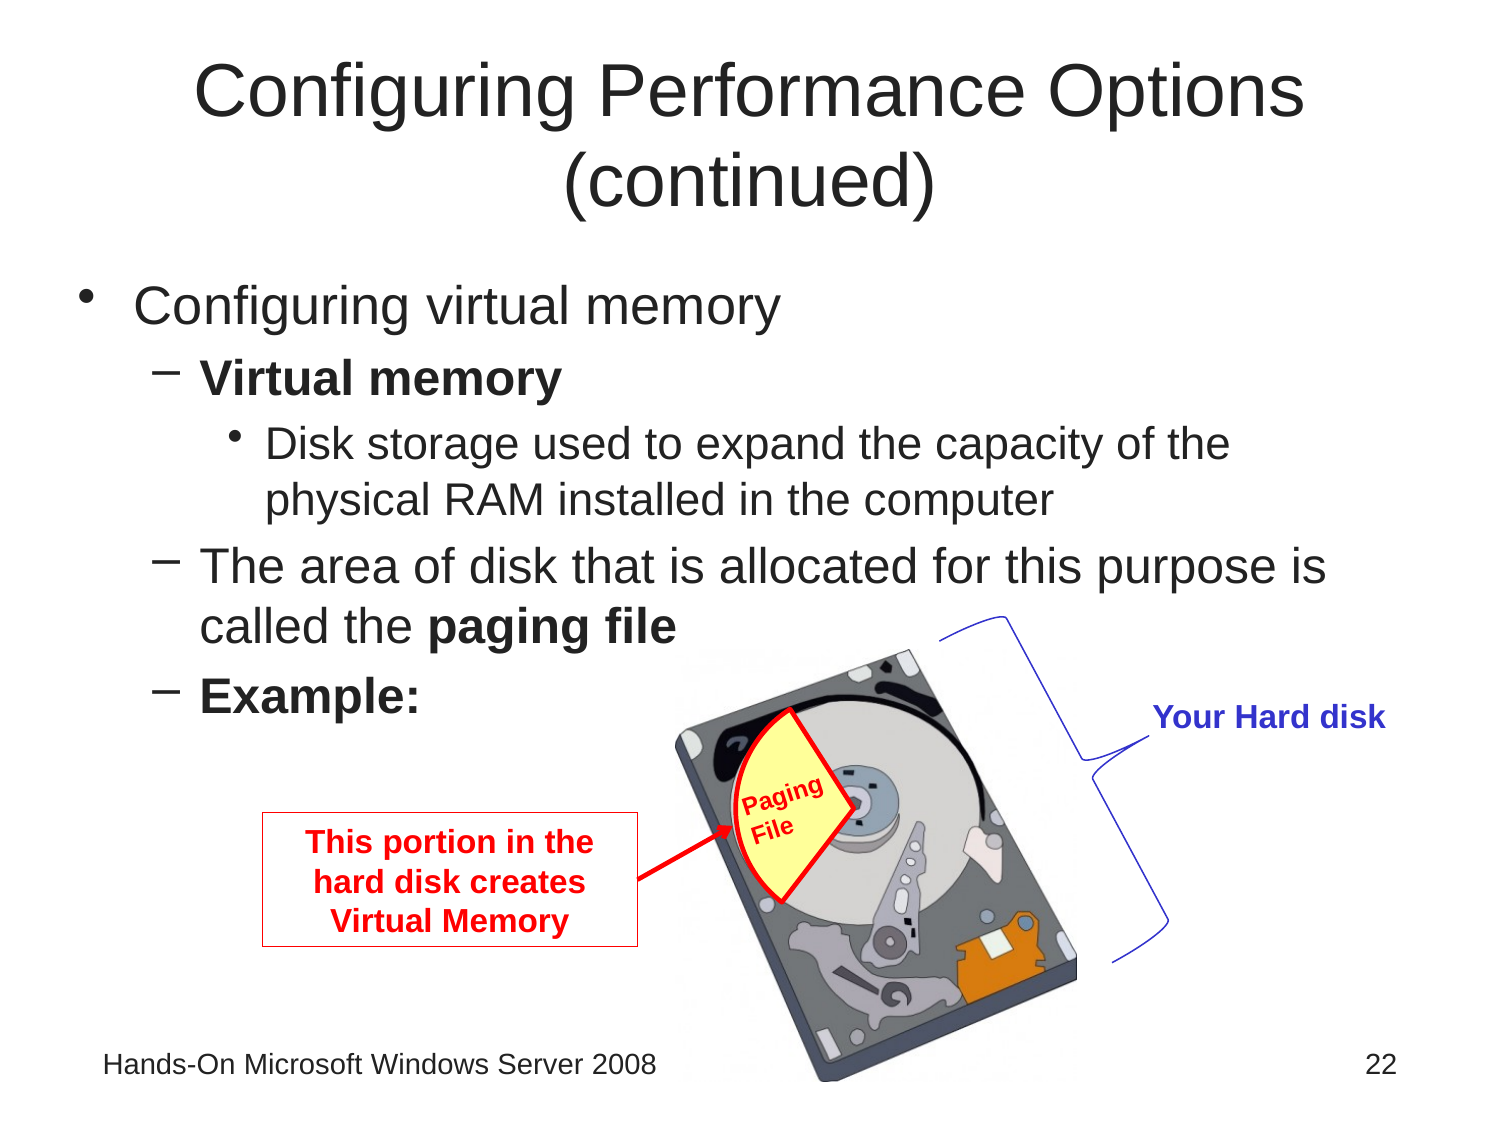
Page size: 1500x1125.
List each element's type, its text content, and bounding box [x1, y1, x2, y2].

list Configuring virtual memory Virtual memory Disk storage used to expand the capacity of the physical RAM installed in the computer The area of disk that is allocated for this purpose is called the paging file Example: [62, 262, 1426, 1013]
text_box [939, 616, 1023, 648]
text_box Your Hard disk [1137, 687, 1425, 743]
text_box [637, 826, 734, 881]
slide_number 22 [1074, 1037, 1413, 1101]
footer Hands-On Microsoft Windows Server 2008 [87, 1037, 1051, 1101]
text_box This portion in the hard disk creates Virtual Memory [262, 812, 638, 947]
picture [674, 649, 1077, 1083]
text_box [1080, 741, 1169, 963]
title Configuring Performance Options (continued) [87, 37, 1413, 226]
